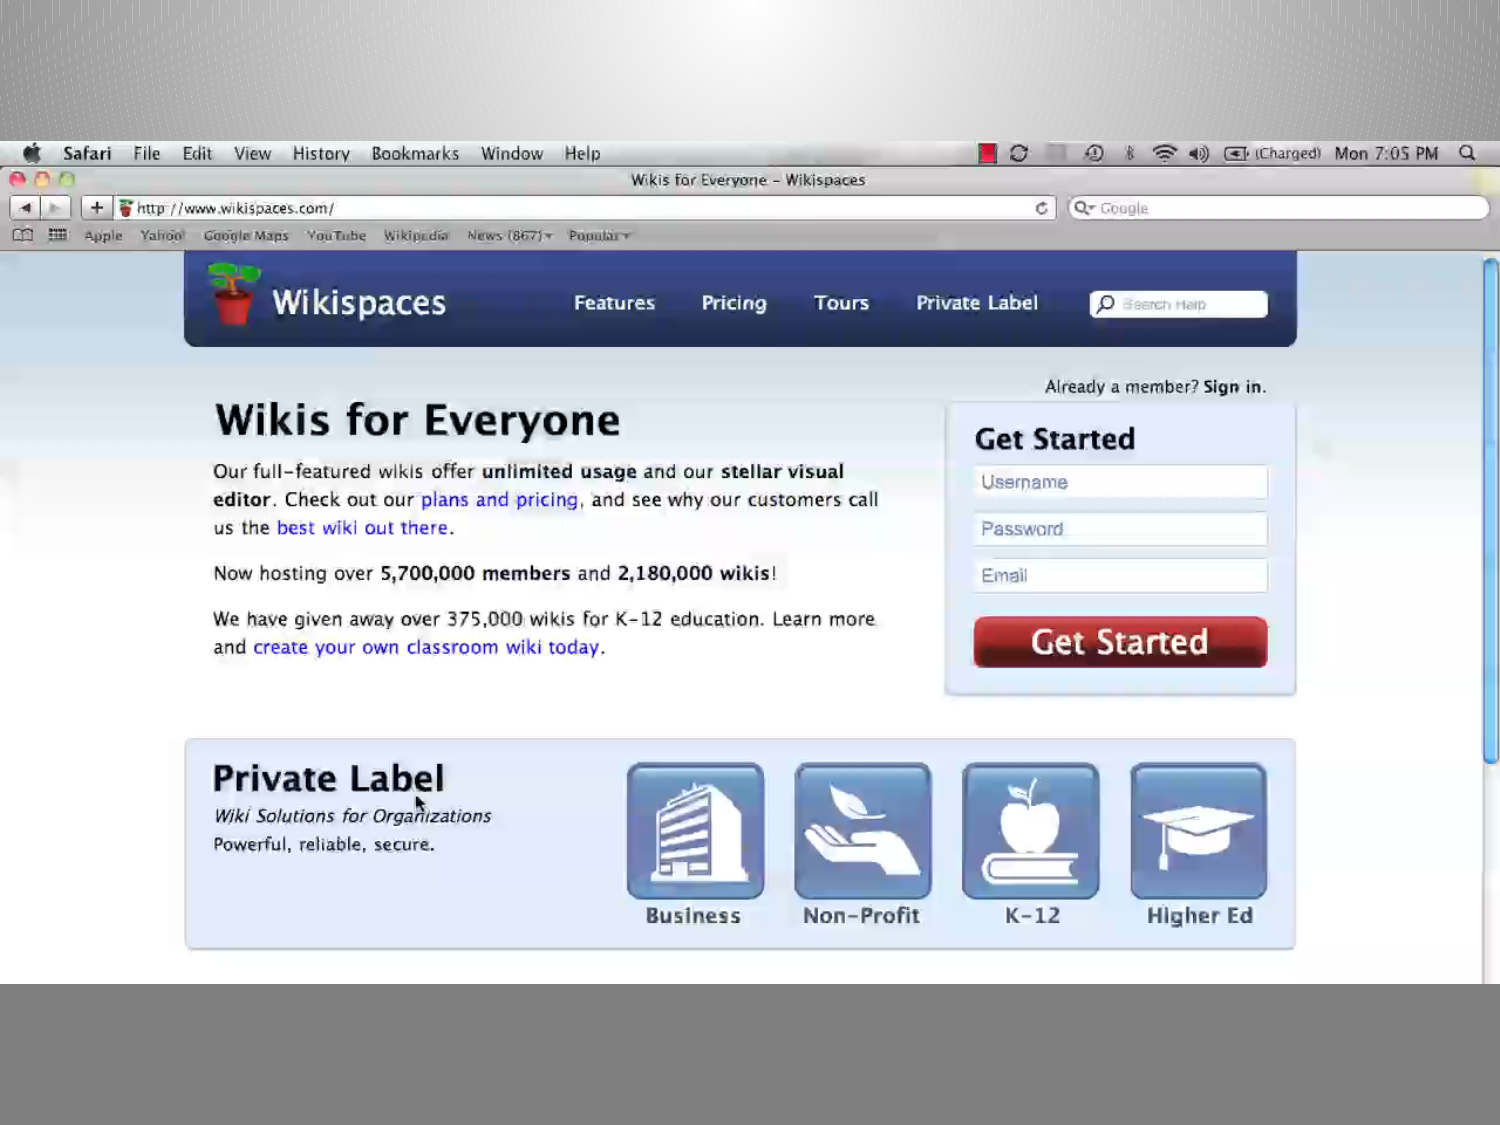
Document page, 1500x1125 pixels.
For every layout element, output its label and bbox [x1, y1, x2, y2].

text_box [0, 140, 1500, 985]
